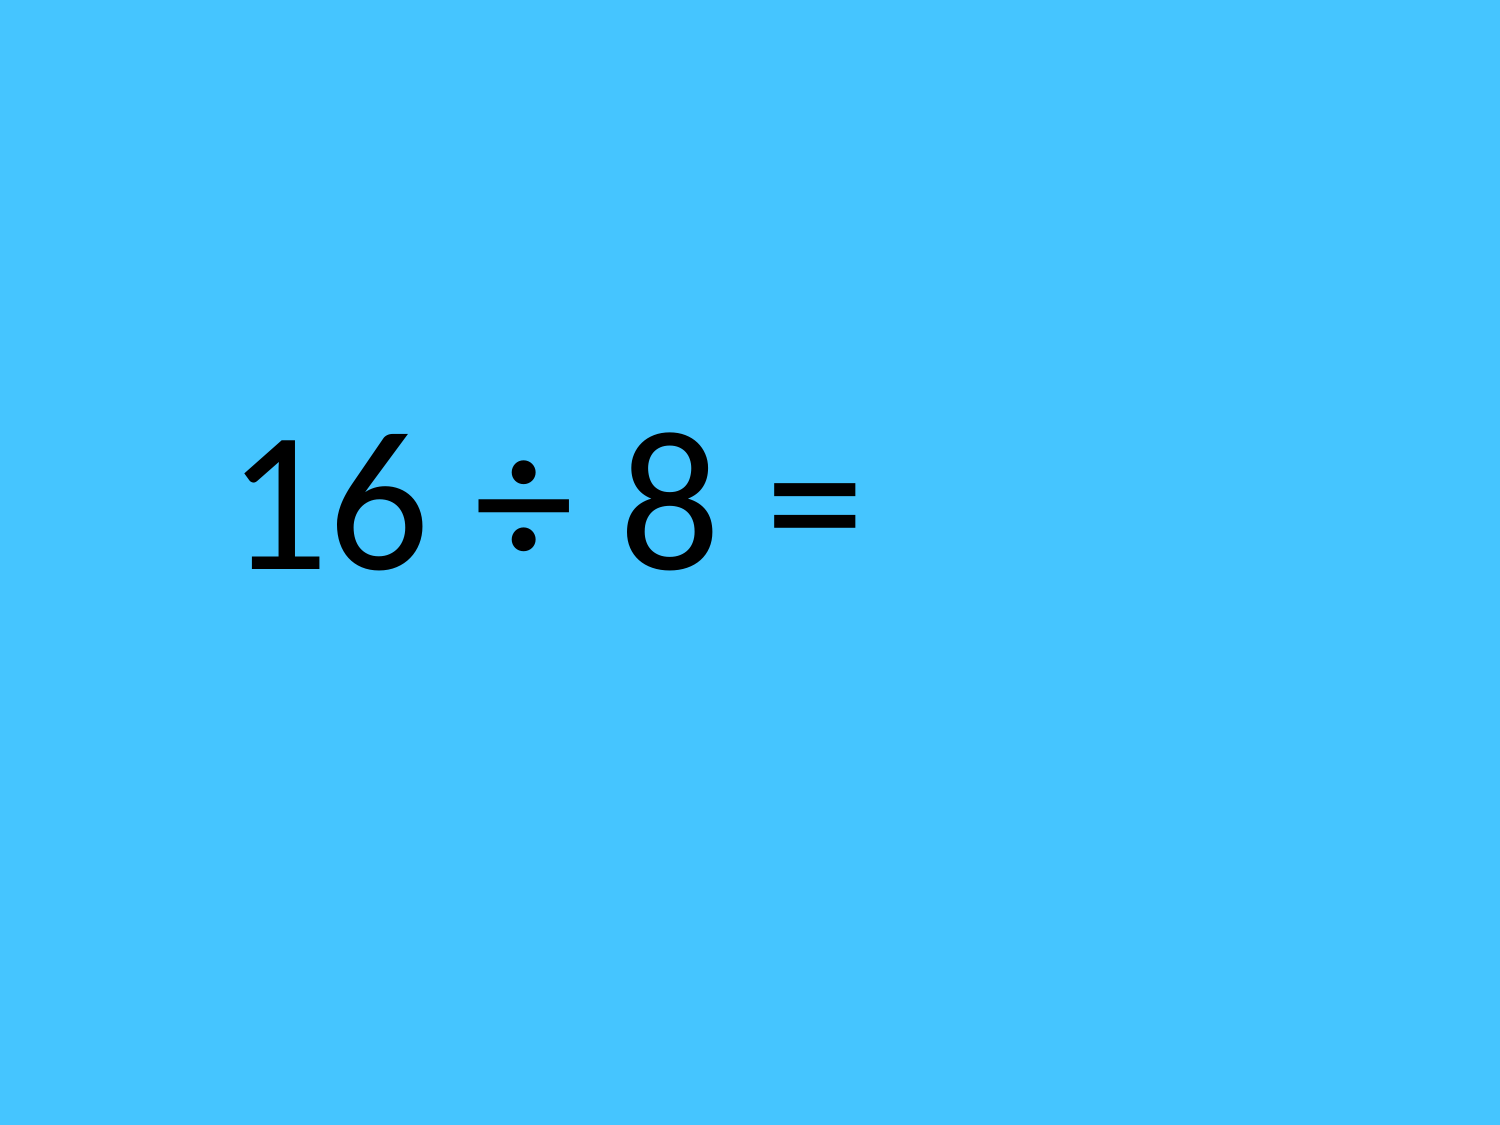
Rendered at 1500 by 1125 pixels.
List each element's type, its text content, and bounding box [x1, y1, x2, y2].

text_box 16 ÷ 8 = [212, 362, 1138, 618]
